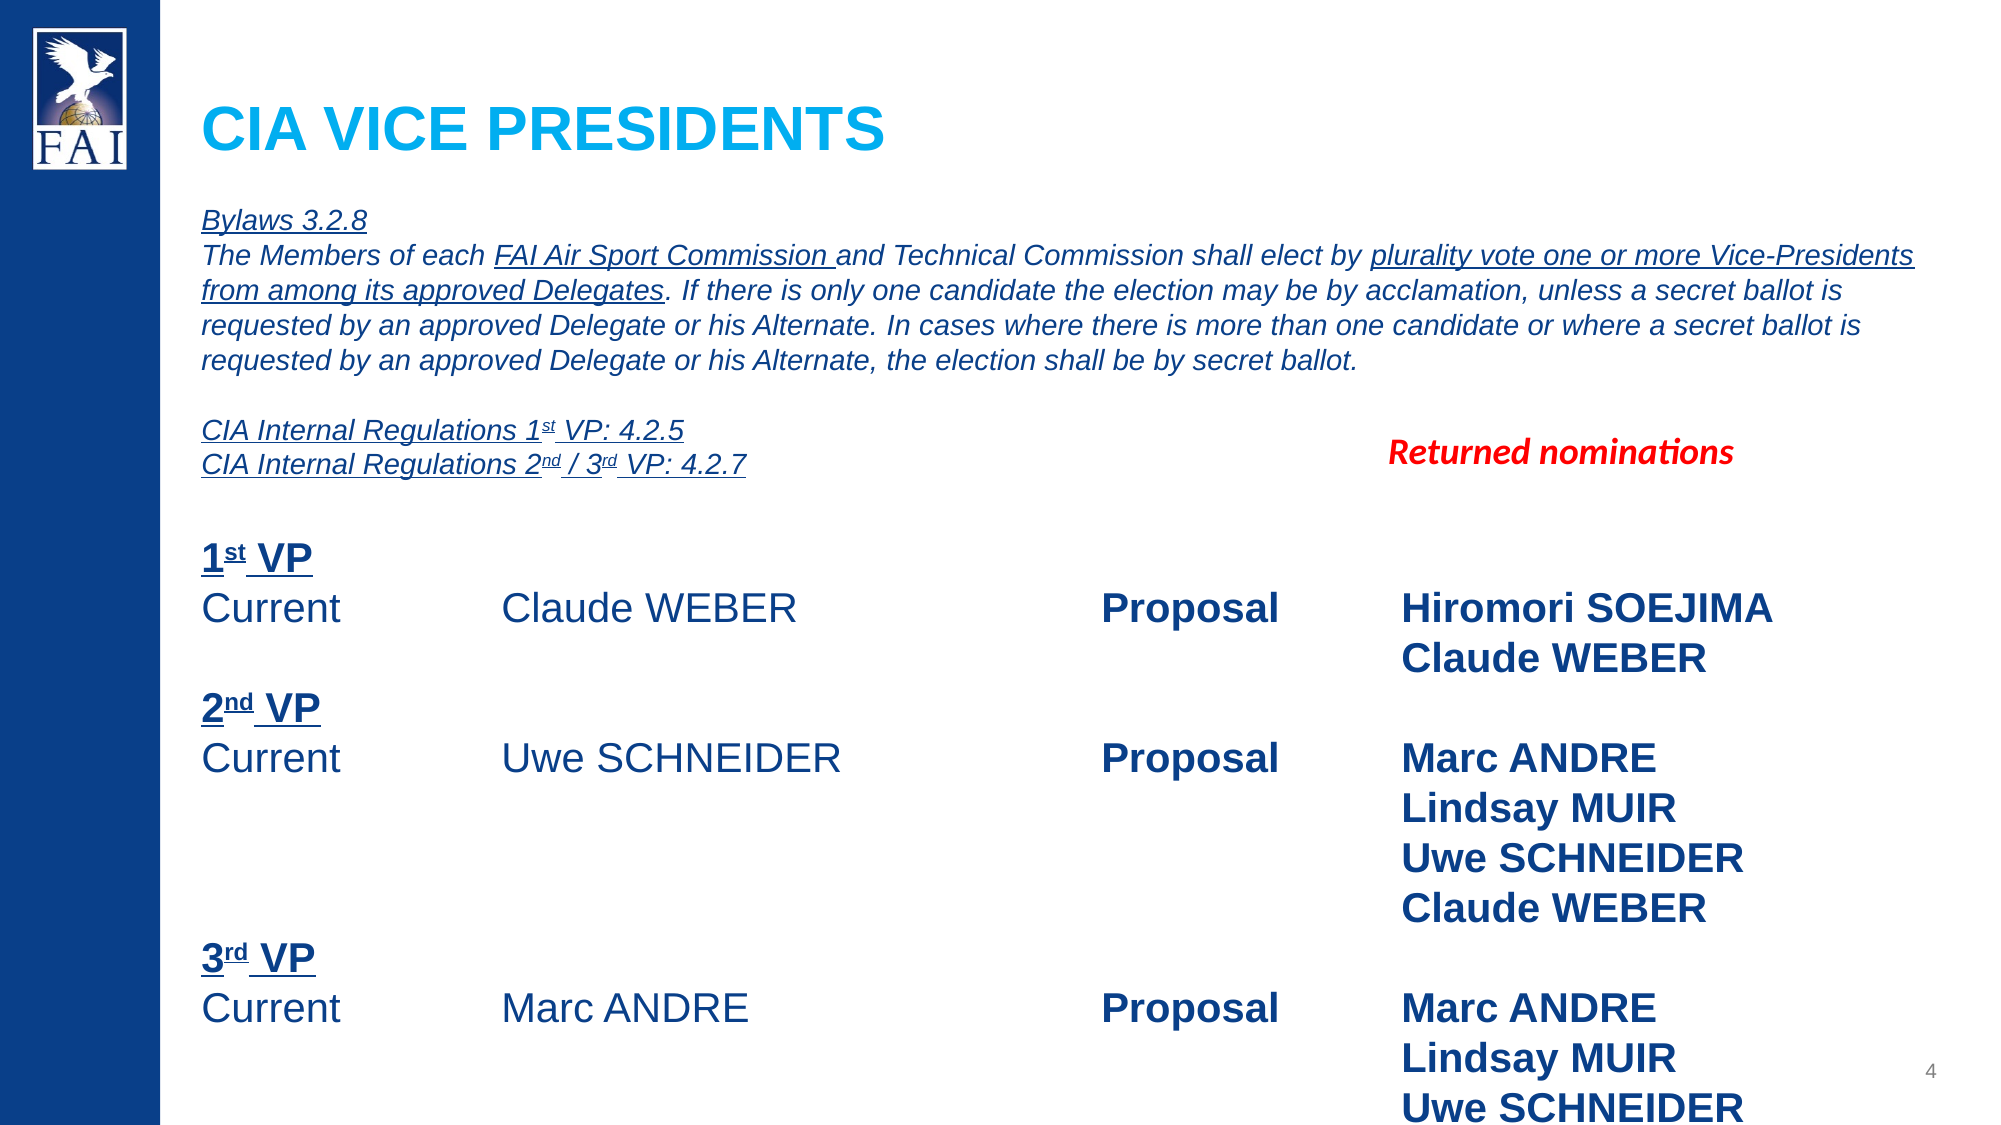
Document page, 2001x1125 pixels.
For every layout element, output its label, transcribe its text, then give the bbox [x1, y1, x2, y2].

list CIA Vice Presidents [186, 35, 1972, 171]
text_box Returned nominations [1373, 419, 1790, 480]
list Bylaws 3.2.8 The Members of each FAI Air Sport Commission and Technical Commission shall elect by plurality vote one or more Vice-Presidents from among its approved Delegates. If there is only one candidate the election may be by acclamation, unless a secret ballot is requested by an approved Delegate or his Alternate. In cases where there is more than one candidate or where a secret ballot is requested by an approved Delegate or his Alternate, the election shall be by secret ballot. CIA Internal Regulations 1st VP: 4.2.5 CIA Internal Regulations 2nd / 3rd VP: 4.2.7 1st VP Current Claude WEBER Proposal Hiromori SOEJIMA Claude WEBER 2nd VP Current Uwe SCHNEIDER Proposal Marc ANDRE Lindsay MUIR Uwe SCHNEIDER Claude WEBER 3rd VP Current Marc ANDRE Proposal Marc ANDRE Lindsay MUIR Uwe SCHNEIDER [186, 193, 1972, 1037]
picture [32, 27, 127, 170]
